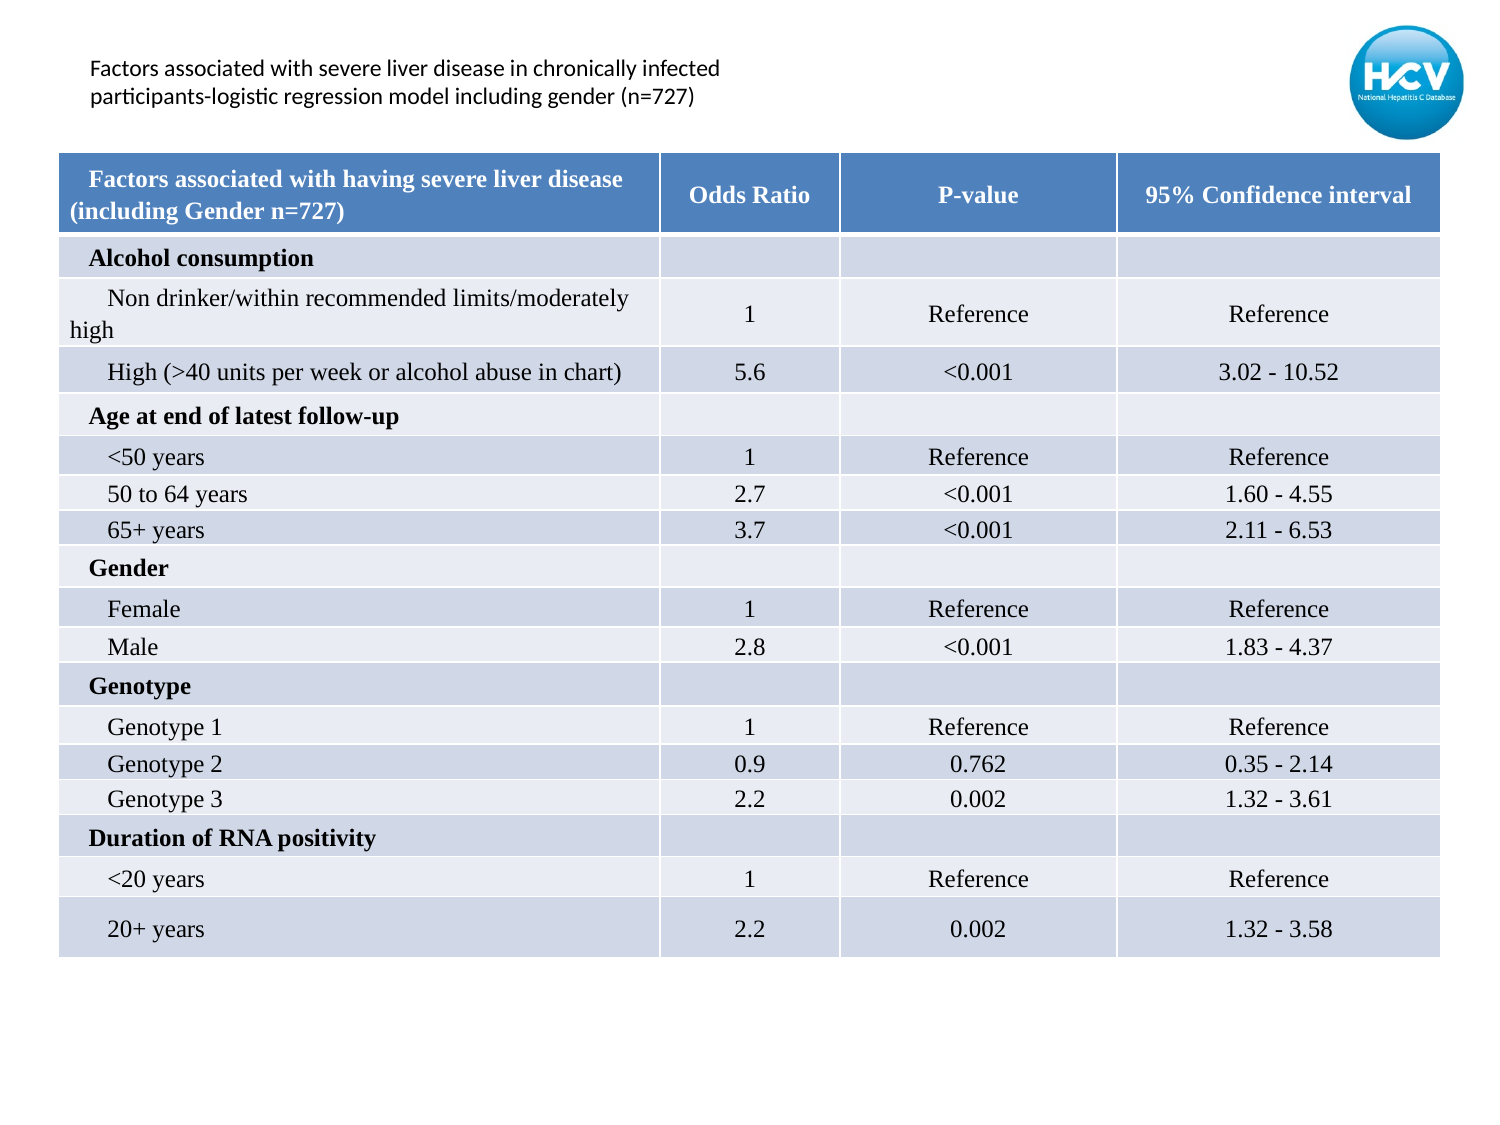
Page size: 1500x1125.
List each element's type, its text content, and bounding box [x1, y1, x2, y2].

table_cell <0.001 [841, 628, 1116, 661]
title Factors associated with severe liver disease in chronically infected participants-logistic regression model including gender (n=727) [75, 45, 1342, 118]
table_cell [1118, 663, 1440, 705]
table_cell Age at end of latest follow-up [59, 394, 659, 435]
table_cell 1 [661, 857, 839, 896]
table_cell 2.8 [661, 628, 839, 661]
table_header Odds Ratio [661, 153, 839, 232]
table_cell 3.7 [661, 511, 839, 544]
table_cell 0.9 [661, 745, 839, 779]
table_cell Reference [841, 436, 1116, 474]
table_header Factors associated with having severe liver disease (including Gender n=727) [59, 153, 659, 232]
table_cell Reference [1118, 588, 1440, 626]
table_cell <0.001 [841, 476, 1116, 509]
picture [1347, 23, 1466, 142]
table_cell 20+ years [59, 897, 659, 957]
table_cell 2.2 [661, 780, 839, 814]
table_cell 0.35 - 2.14 [1118, 745, 1440, 779]
table_cell 1.32 - 3.61 [1118, 780, 1440, 814]
table_cell Reference [1118, 857, 1440, 896]
table_header P-value [841, 153, 1116, 232]
table_cell [661, 394, 839, 435]
table_cell [841, 815, 1116, 856]
table_cell [661, 546, 839, 586]
table_cell Non drinker/within recommended limits/moderately high [59, 279, 659, 345]
table_cell Genotype 2 [59, 745, 659, 779]
table_cell High (>40 units per week or alcohol abuse in chart) [59, 347, 659, 392]
table_cell [1118, 394, 1440, 435]
table_cell [661, 663, 839, 705]
table_cell 1.60 - 4.55 [1118, 476, 1440, 509]
table_cell 2.7 [661, 476, 839, 509]
table_cell [1118, 546, 1440, 586]
table_cell Alcohol consumption [59, 237, 659, 277]
table_cell 1 [661, 279, 839, 345]
table_cell 1.83 - 4.37 [1118, 628, 1440, 661]
table_cell 65+ years [59, 511, 659, 544]
table_cell Gender [59, 546, 659, 586]
table_cell 2.11 - 6.53 [1118, 511, 1440, 544]
table_cell 1 [661, 436, 839, 474]
table_cell Reference [841, 279, 1116, 345]
table_cell 1.32 - 3.58 [1118, 897, 1440, 957]
table_cell 5.6 [661, 347, 839, 392]
table_cell [1118, 815, 1440, 856]
table_cell <0.001 [841, 347, 1116, 392]
table_cell Reference [1118, 436, 1440, 474]
table_cell Reference [1118, 279, 1440, 345]
table_cell [841, 546, 1116, 586]
table_cell 50 to 64 years [59, 476, 659, 509]
table_cell 0.762 [841, 745, 1116, 779]
table_cell Genotype [59, 663, 659, 705]
table_cell Male [59, 628, 659, 661]
table_cell Reference [841, 588, 1116, 626]
table_cell Female [59, 588, 659, 626]
table_cell Genotype 1 [59, 707, 659, 743]
table_cell [661, 815, 839, 856]
table_cell Duration of RNA positivity [59, 815, 659, 856]
table_cell 1 [661, 707, 839, 743]
table_cell 0.002 [841, 780, 1116, 814]
table_cell Reference [841, 857, 1116, 896]
table_cell [841, 237, 1116, 277]
table_cell 2.2 [661, 897, 839, 957]
table_cell 3.02 - 10.52 [1118, 347, 1440, 392]
table_cell [841, 663, 1116, 705]
table_header 95% Confidence interval [1118, 153, 1440, 232]
table_cell <50 years [59, 436, 659, 474]
table_cell Reference [841, 707, 1116, 743]
table_cell <20 years [59, 857, 659, 896]
table_cell [1118, 237, 1440, 277]
table_cell [841, 394, 1116, 435]
table_cell Reference [1118, 707, 1440, 743]
table_cell Genotype 3 [59, 780, 659, 814]
table_cell [661, 237, 839, 277]
table_cell 0.002 [841, 897, 1116, 957]
table_cell 1 [661, 588, 839, 626]
table_cell <0.001 [841, 511, 1116, 544]
